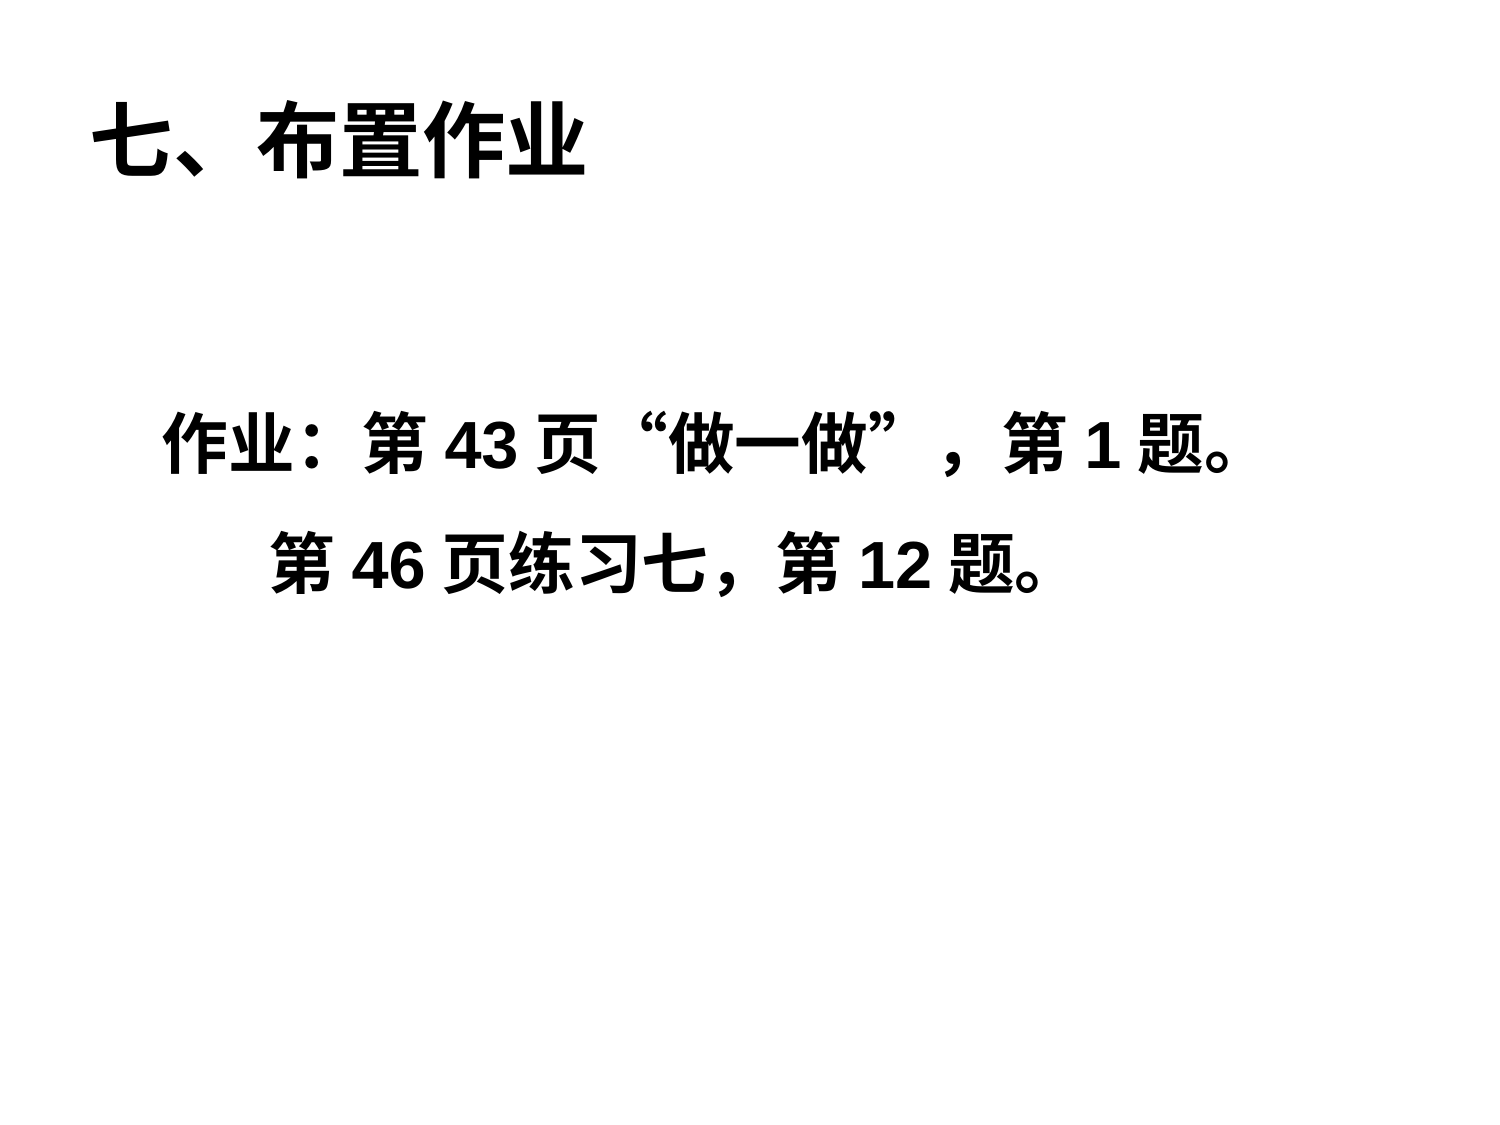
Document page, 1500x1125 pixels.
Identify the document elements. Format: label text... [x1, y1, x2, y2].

text_box 七、布置作业 [74, 68, 1081, 208]
text_box 作业：第43页“做一做”，第1题。 第46页练习七，第12题。 [146, 358, 1466, 607]
